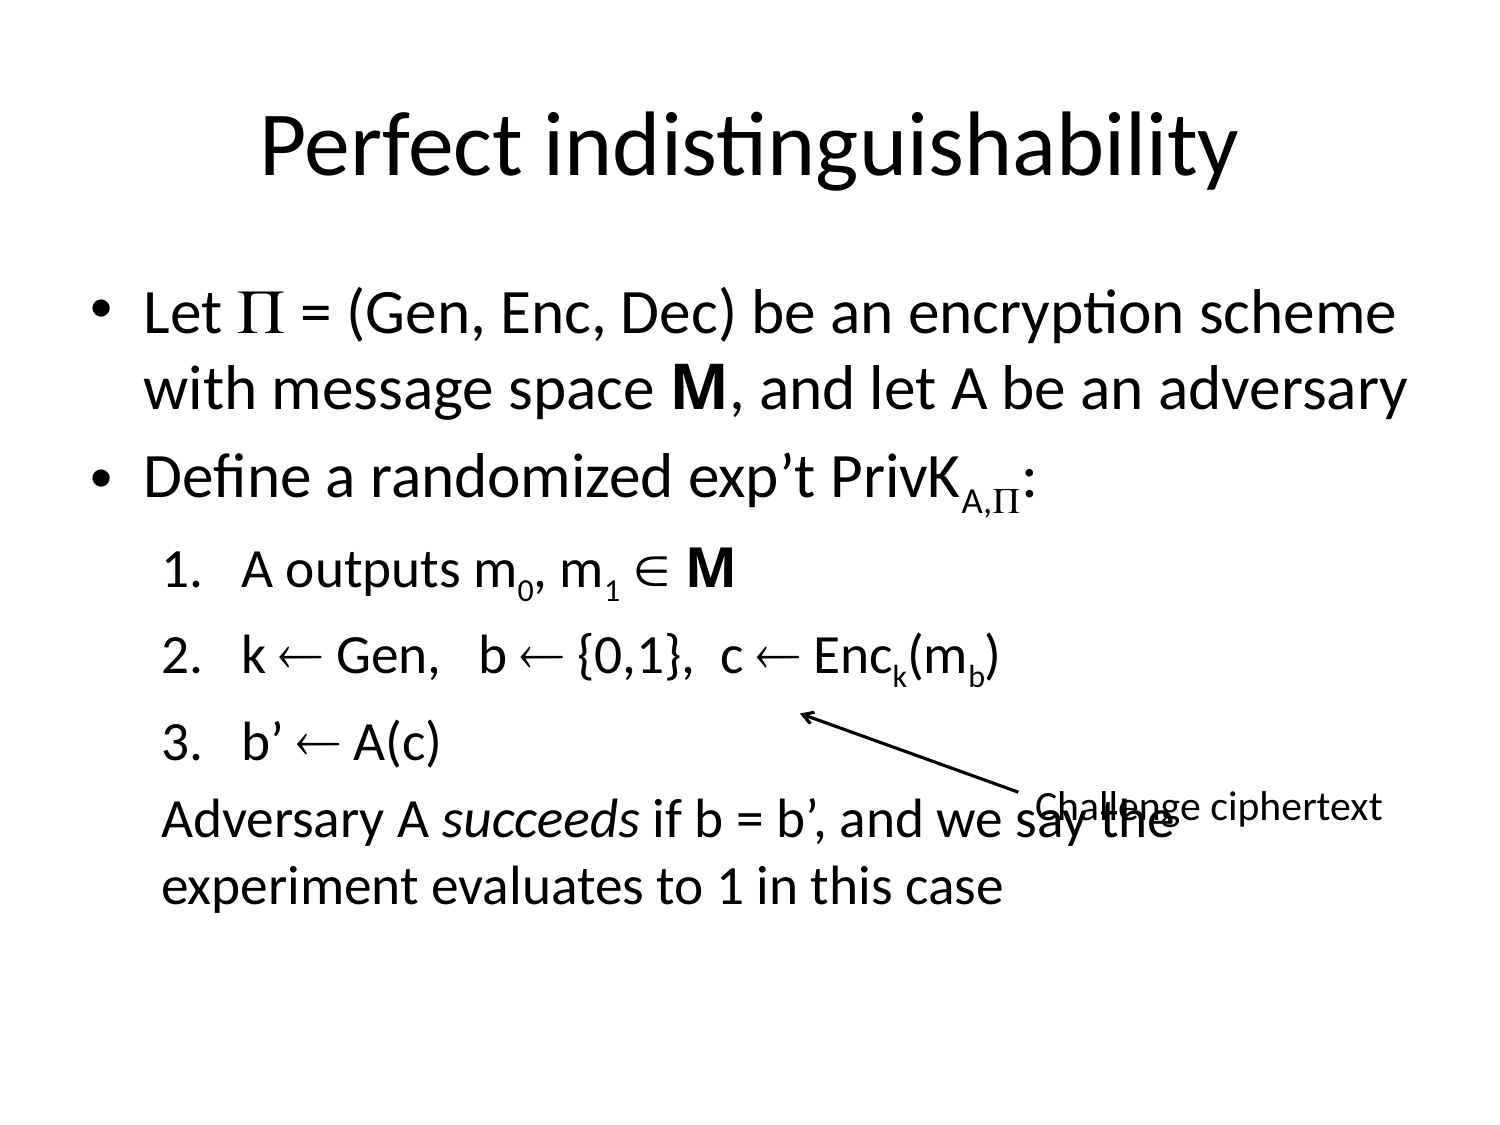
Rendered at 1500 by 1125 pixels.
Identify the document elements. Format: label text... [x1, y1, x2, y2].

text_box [799, 713, 1019, 793]
text_box Challenge ciphertext [1020, 771, 1399, 837]
title Perfect indistinguishability [75, 45, 1425, 233]
list Let  = (Gen, Enc, Dec) be an encryption scheme with message space M, and let A be an adversary Define a randomized exp’t PrivKA,: A outputs m0, m1  M k  Gen, b  {0,1}, c  Enck(mb) b’  A(c) Adversary A succeeds if b = b’, and we say the experiment evaluates to 1 in this case [75, 262, 1425, 1005]
